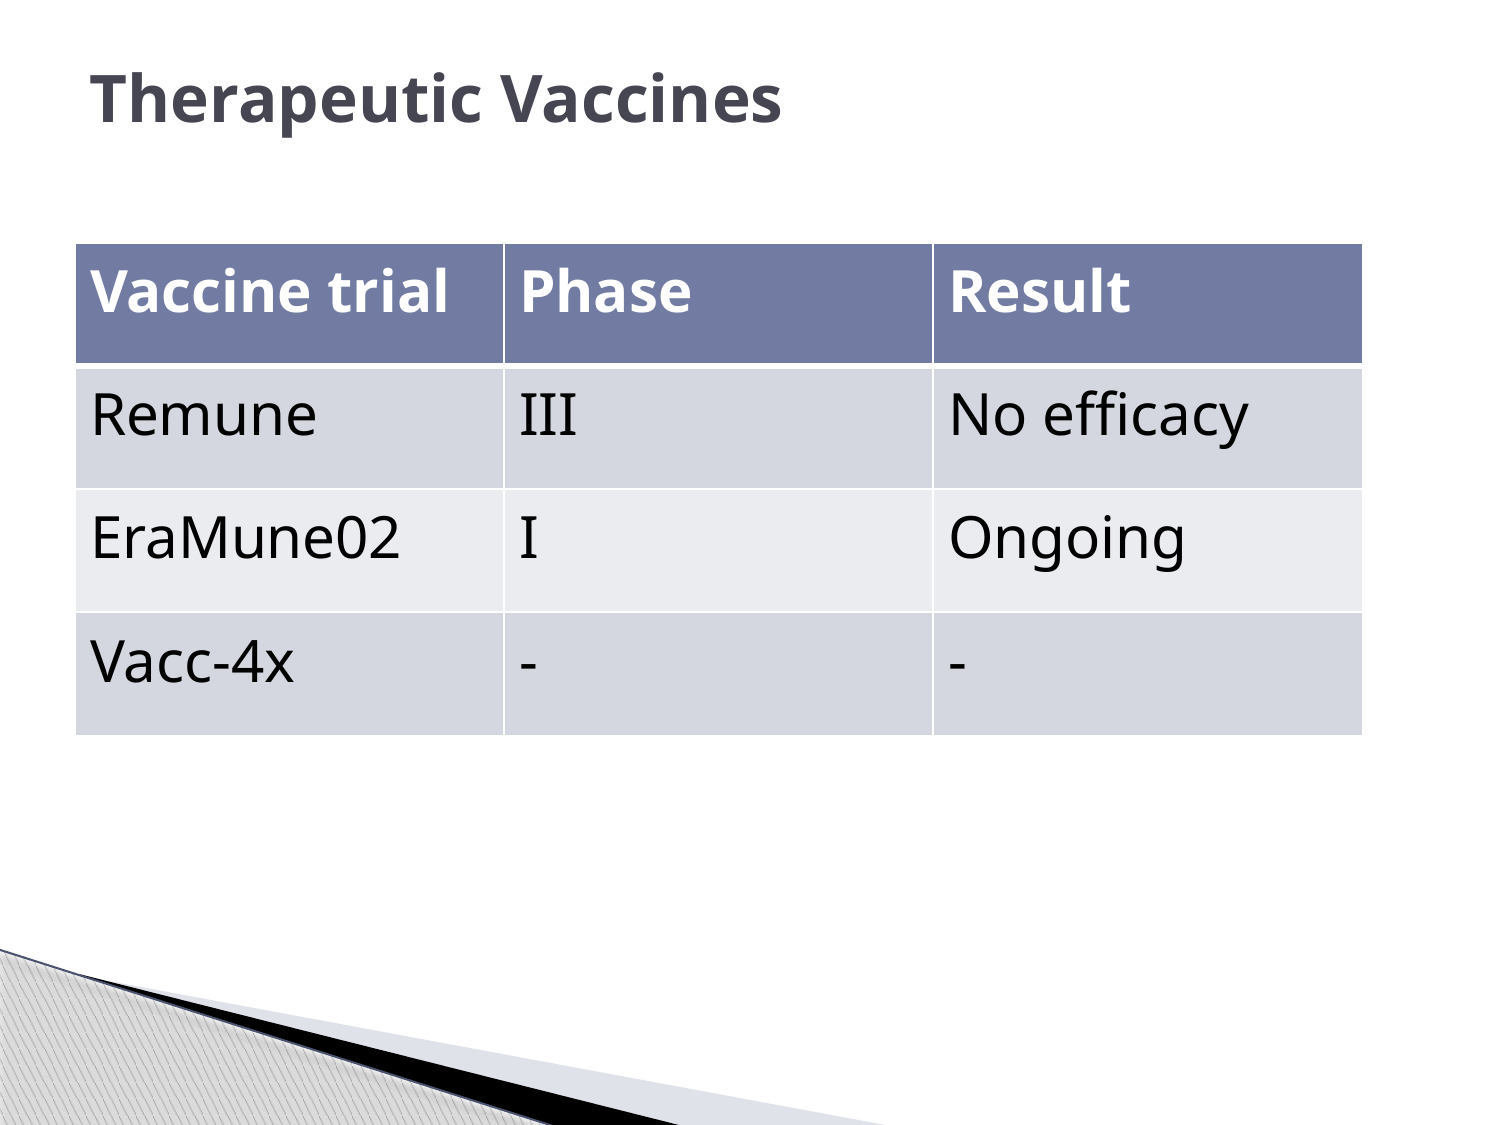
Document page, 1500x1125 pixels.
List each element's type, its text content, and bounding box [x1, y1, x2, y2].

table_cell Ongoing [934, 490, 1362, 611]
table_header Result [934, 244, 1362, 363]
table_cell - [934, 613, 1362, 735]
table_cell Vacc-4x [76, 613, 503, 735]
table_cell Remune [76, 369, 503, 488]
table_cell I [505, 490, 932, 611]
table_header Phase [505, 244, 932, 363]
table_cell EraMune02 [76, 490, 503, 611]
table_cell - [505, 613, 932, 735]
table_cell III [505, 369, 932, 488]
table_cell No efficacy [934, 369, 1362, 488]
title Therapeutic Vaccines [75, 45, 1425, 150]
table_header Vaccine trial [76, 244, 503, 363]
